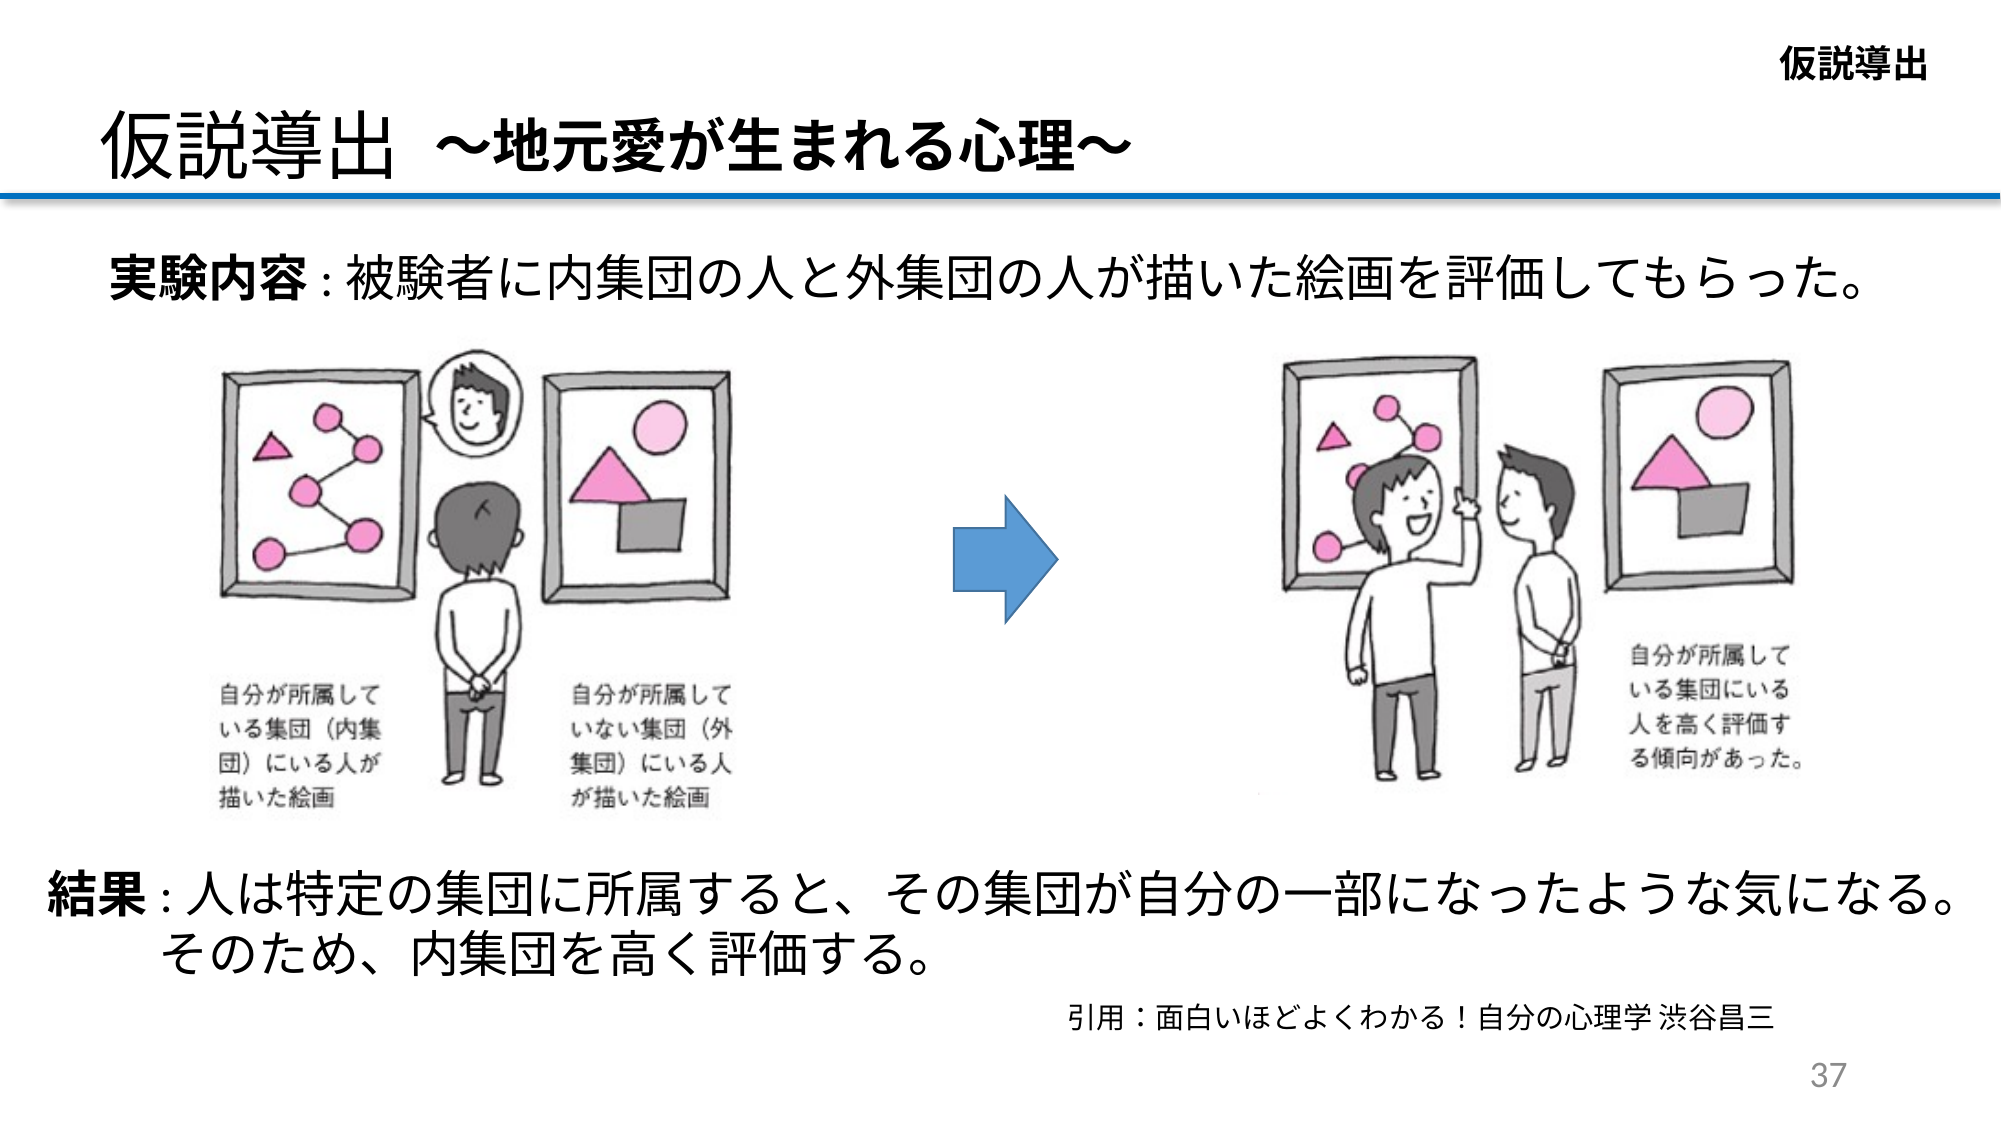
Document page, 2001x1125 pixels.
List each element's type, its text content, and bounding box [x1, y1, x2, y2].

text_box 仮説導出 [1764, 33, 1945, 93]
text_box 引用：面白いほどよくわかる！自分の心理学 渋谷昌三 [1052, 992, 1978, 1042]
slide_number 37 [1412, 1042, 1863, 1103]
picture [1258, 324, 1808, 795]
text_box 実験内容:被験者に内集団の人と外集団の人が描いた絵画を評価してもらった。 [93, 238, 1907, 314]
text_box ～地元愛が生まれる心理～ [420, 101, 1149, 187]
picture [209, 322, 753, 828]
text_box [952, 493, 1059, 626]
text_box 結果:人は特定の集団に所属すると、その集団が自分の一部になったような気になる。 そのため、内集団を高く評価する。 [32, 855, 1998, 991]
text_box 仮説導出 [84, 91, 415, 197]
